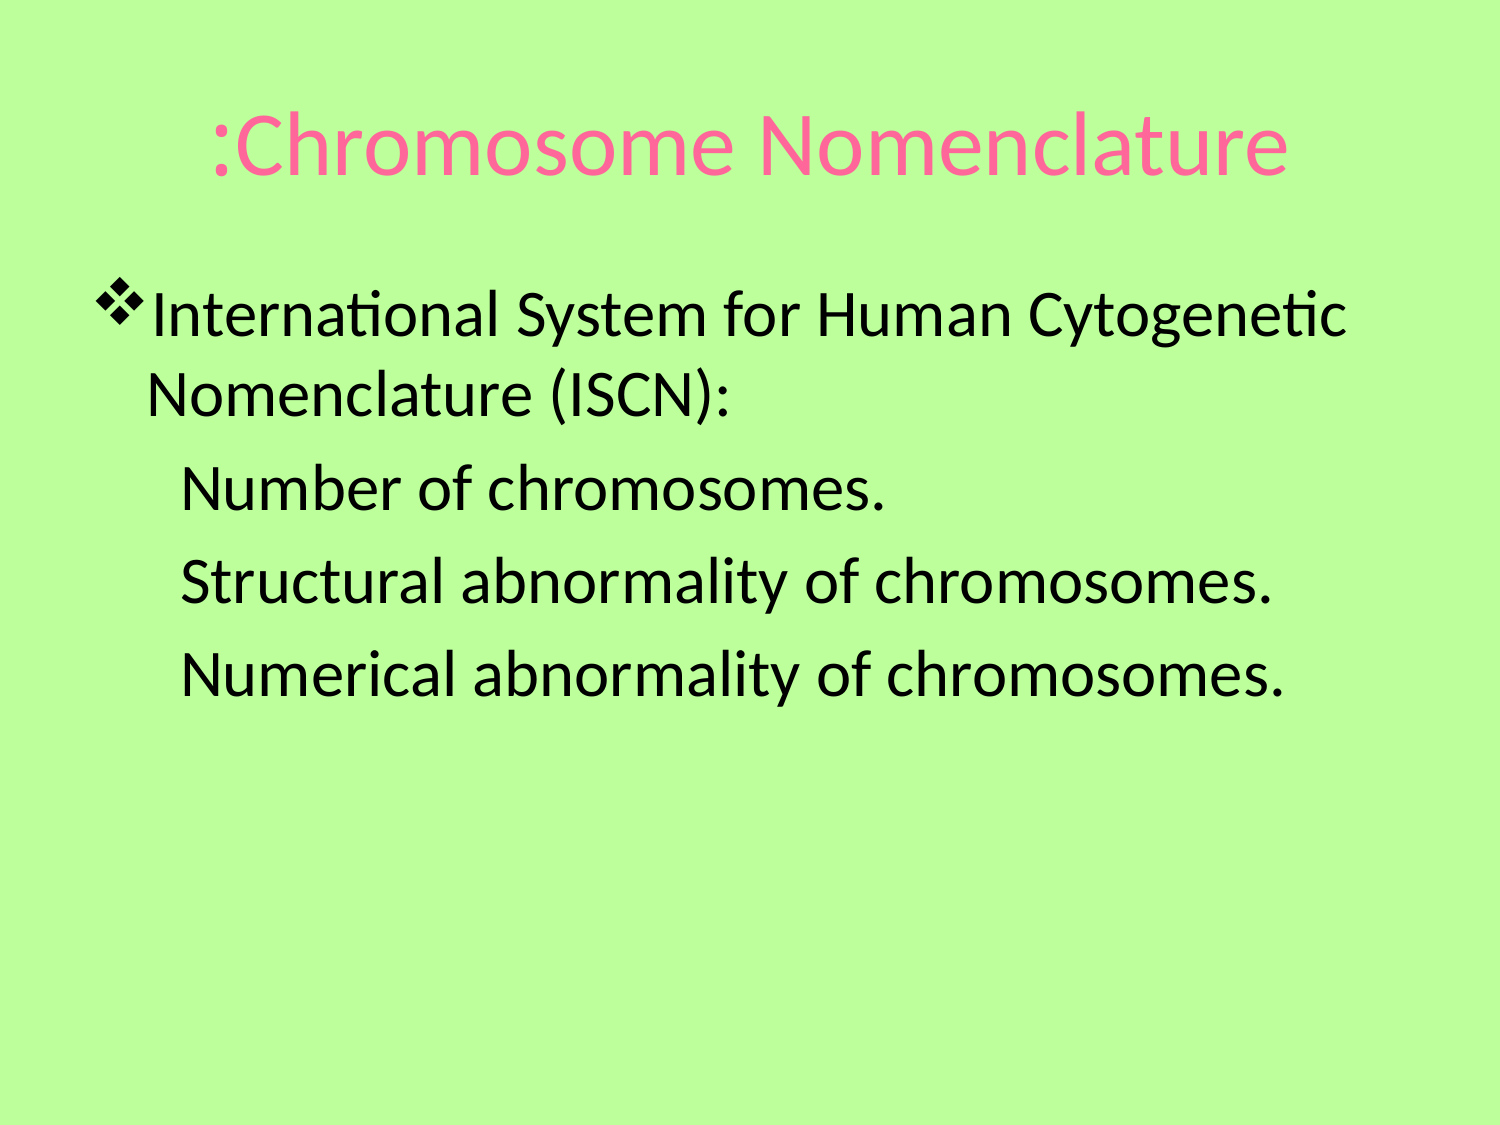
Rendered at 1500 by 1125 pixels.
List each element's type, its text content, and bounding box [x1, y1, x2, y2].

title Chromosome Nomenclature: [75, 45, 1425, 233]
list International System for Human Cytogenetic Nomenclature (ISCN): Number of chromosomes. Structural abnormality of chromosomes. Numerical abnormality of chromosomes. [75, 262, 1425, 1005]
